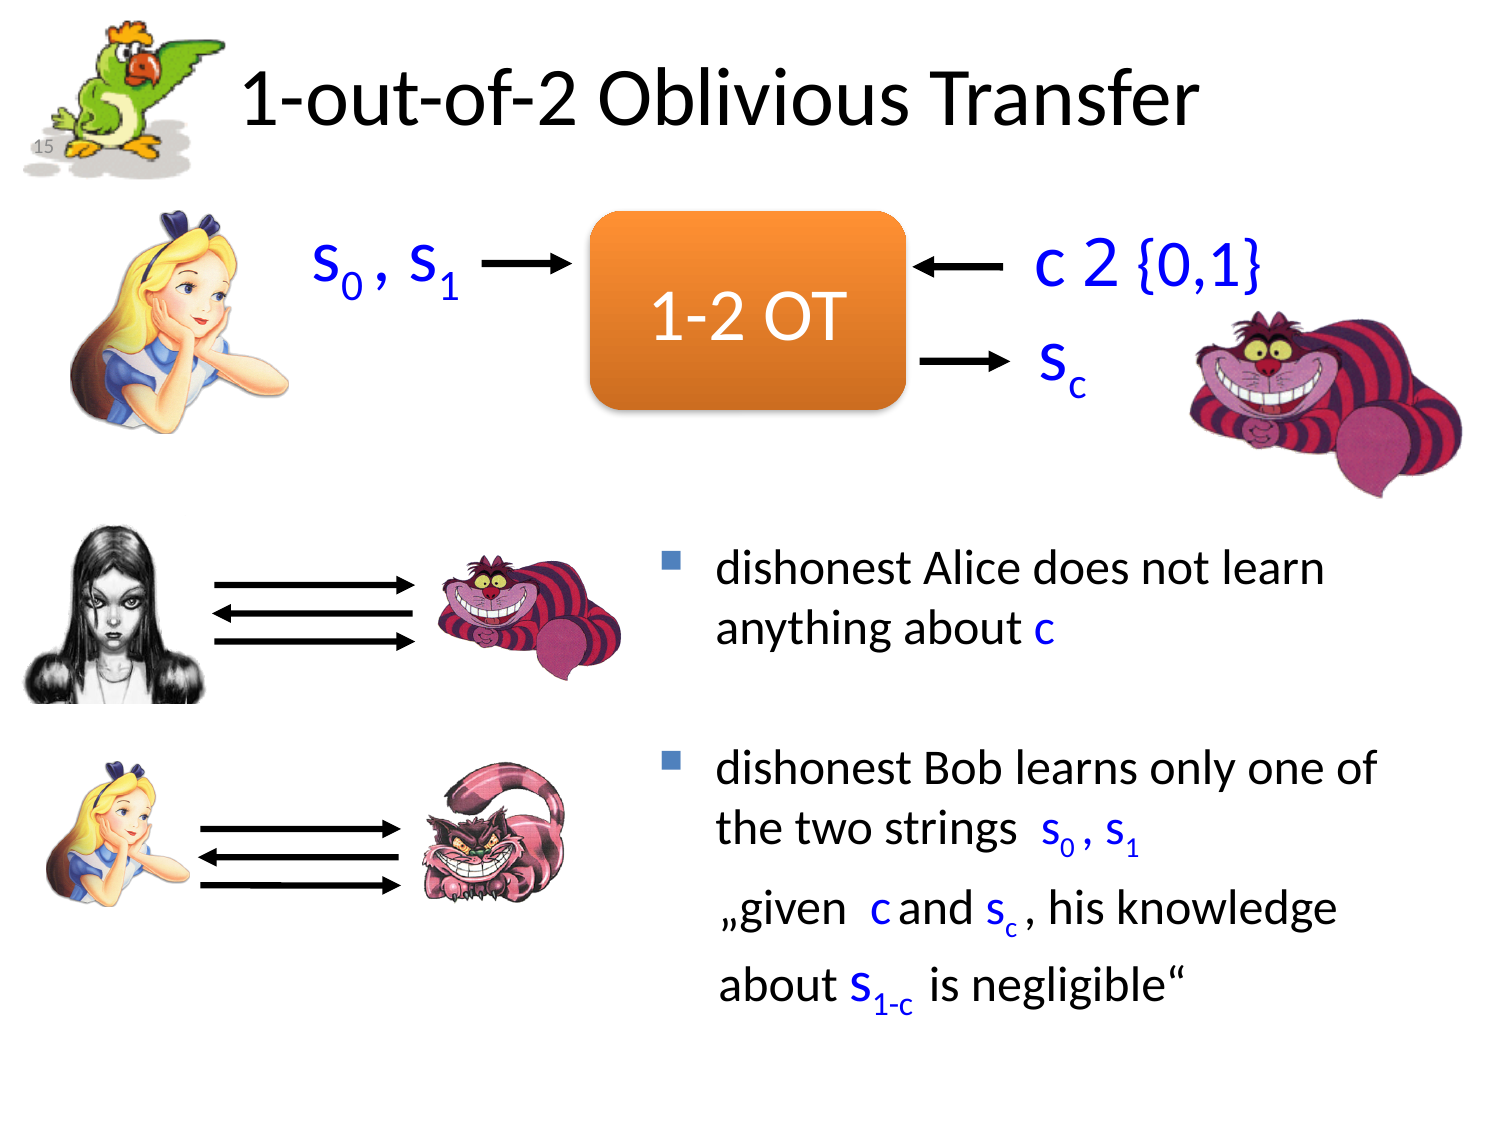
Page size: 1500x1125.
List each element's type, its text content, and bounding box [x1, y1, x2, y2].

text_box 1-2 OT [589, 210, 907, 411]
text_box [296, 198, 573, 277]
text_box dishonest Alice does not learn anything about c dishonest Bob learns only one of the two strings s0 , s1 „given c and sc , his knowledge about s1-c is negligible“ [644, 527, 1442, 1067]
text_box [46, 761, 565, 908]
picture [23, 0, 226, 200]
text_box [912, 203, 1348, 282]
title 1-out-of-2 Oblivious Transfer [222, 35, 1372, 176]
picture [1183, 304, 1465, 505]
picture [70, 210, 289, 434]
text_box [11, 515, 622, 704]
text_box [919, 297, 1114, 376]
